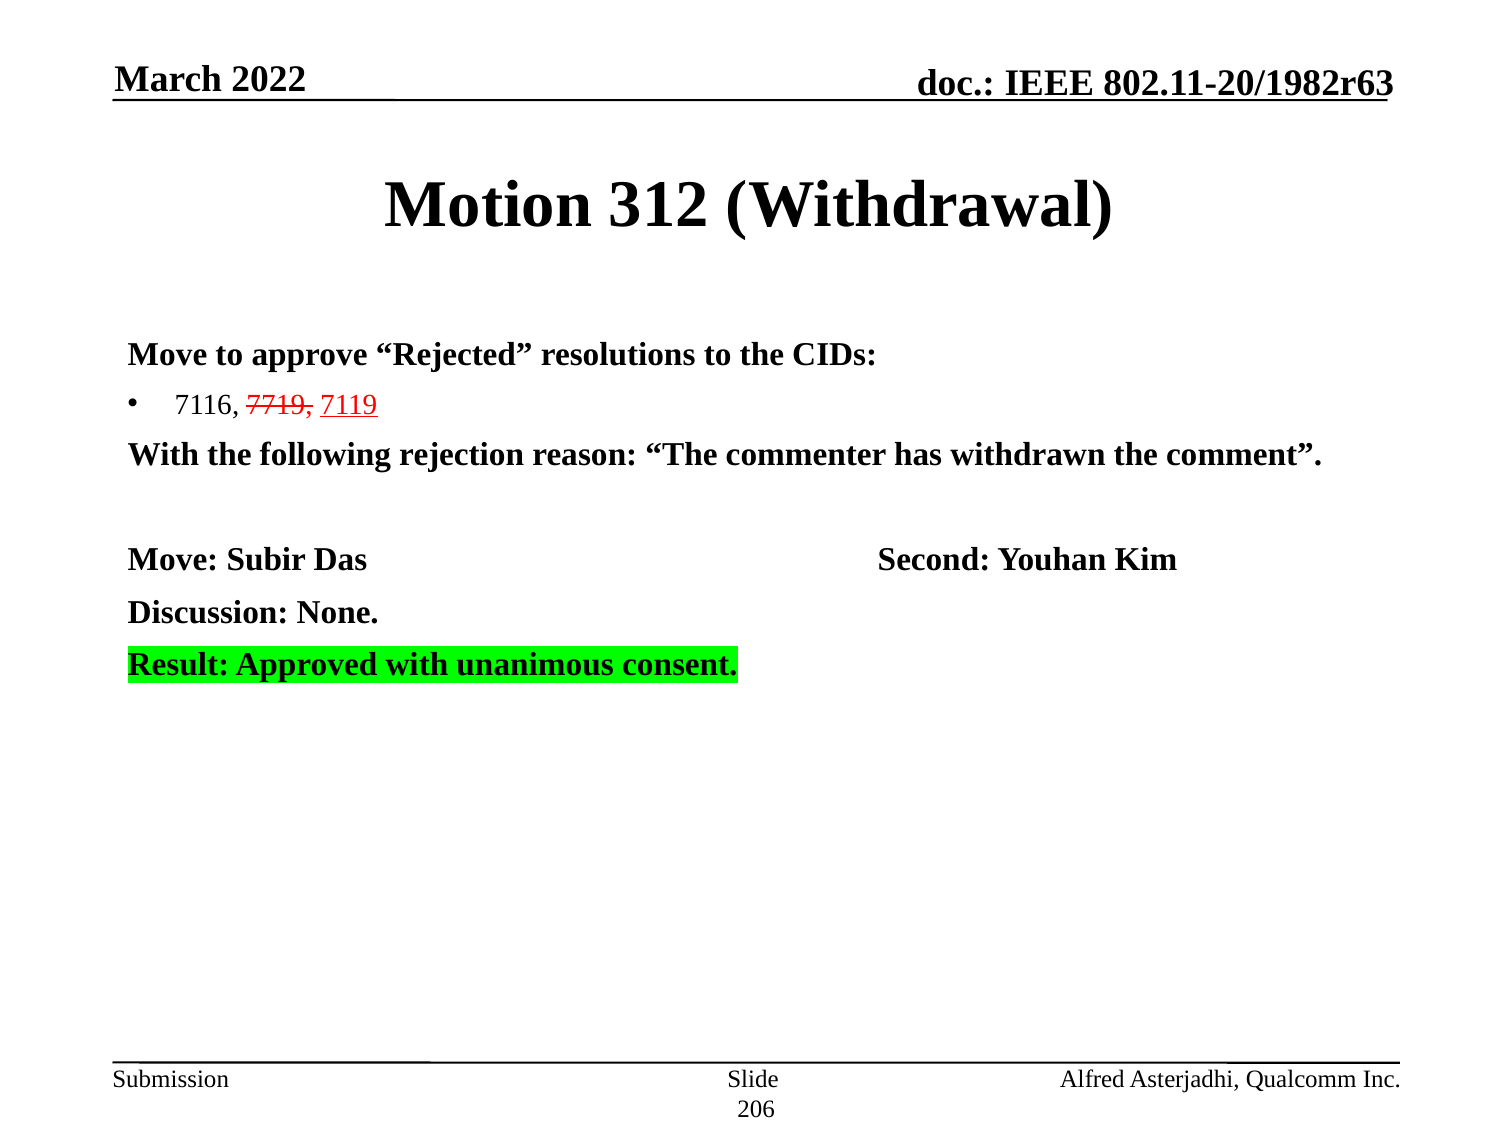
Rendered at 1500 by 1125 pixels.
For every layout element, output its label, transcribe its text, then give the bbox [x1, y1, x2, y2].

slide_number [114, 54, 423, 100]
title Motion 312 (Withdrawal) [112, 112, 1388, 288]
list Move to approve “Rejected” resolutions to the CIDs: 7116, 7719, 7119 With the following rejection reason: “The commenter has withdrawn the comment”. Move: Subir Das Second: Youhan Kim Discussion: None. Result: Approved with unanimous consent. [112, 324, 1388, 1063]
slide_number Slide 206 [712, 1061, 800, 1123]
footer Alfred Asterjadhi, Qualcomm Inc. [878, 1061, 1402, 1093]
